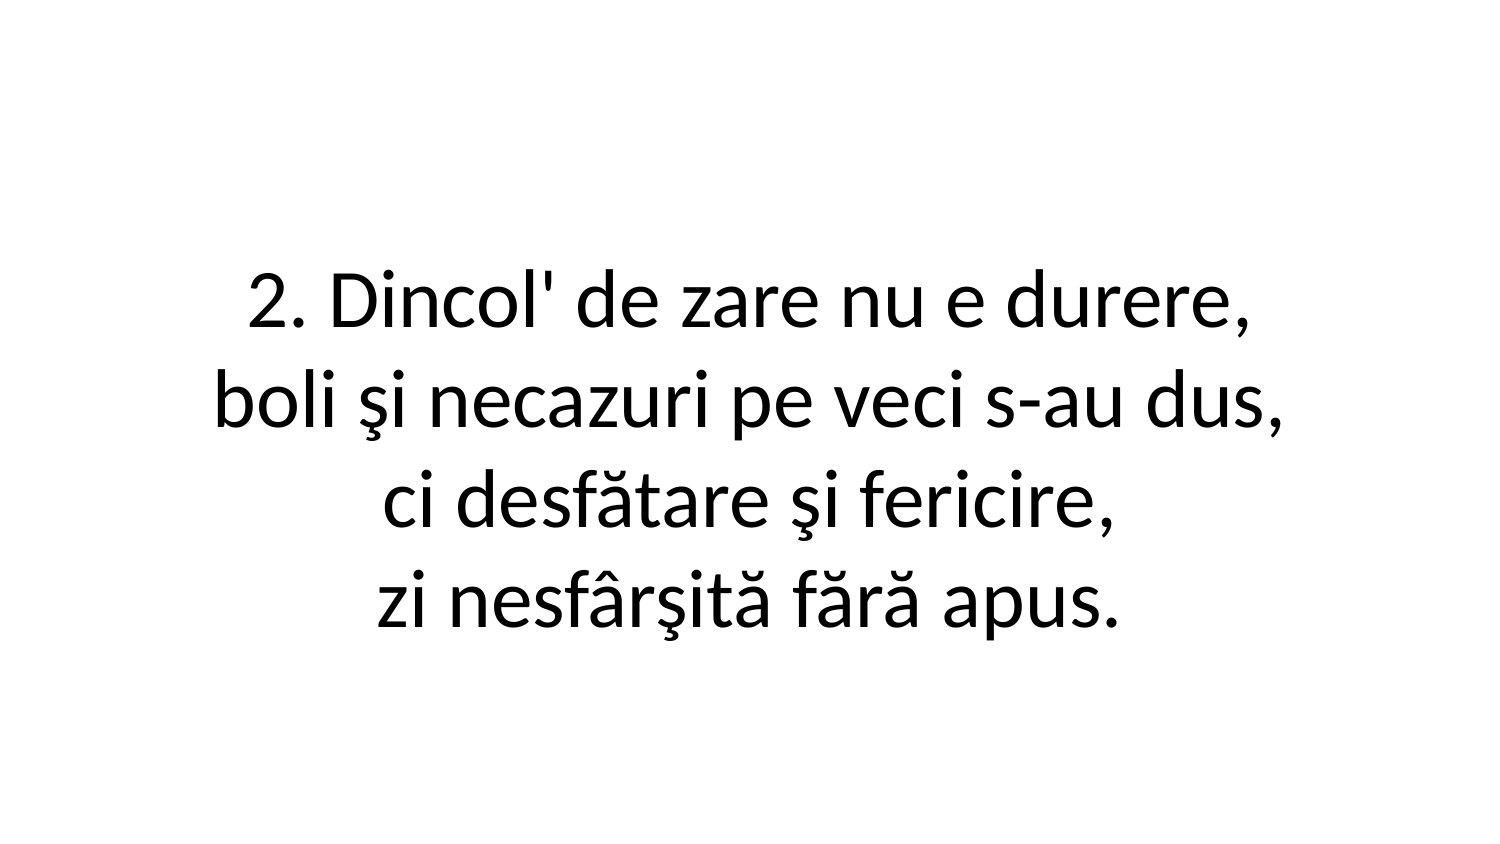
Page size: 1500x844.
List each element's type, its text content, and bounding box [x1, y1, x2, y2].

text_box 2. Dincol' de zare nu e durere, boli şi necazuri pe veci s-au dus, ci desfătare şi fericire, zi nesfârşită fără apus. [198, 192, 1302, 652]
